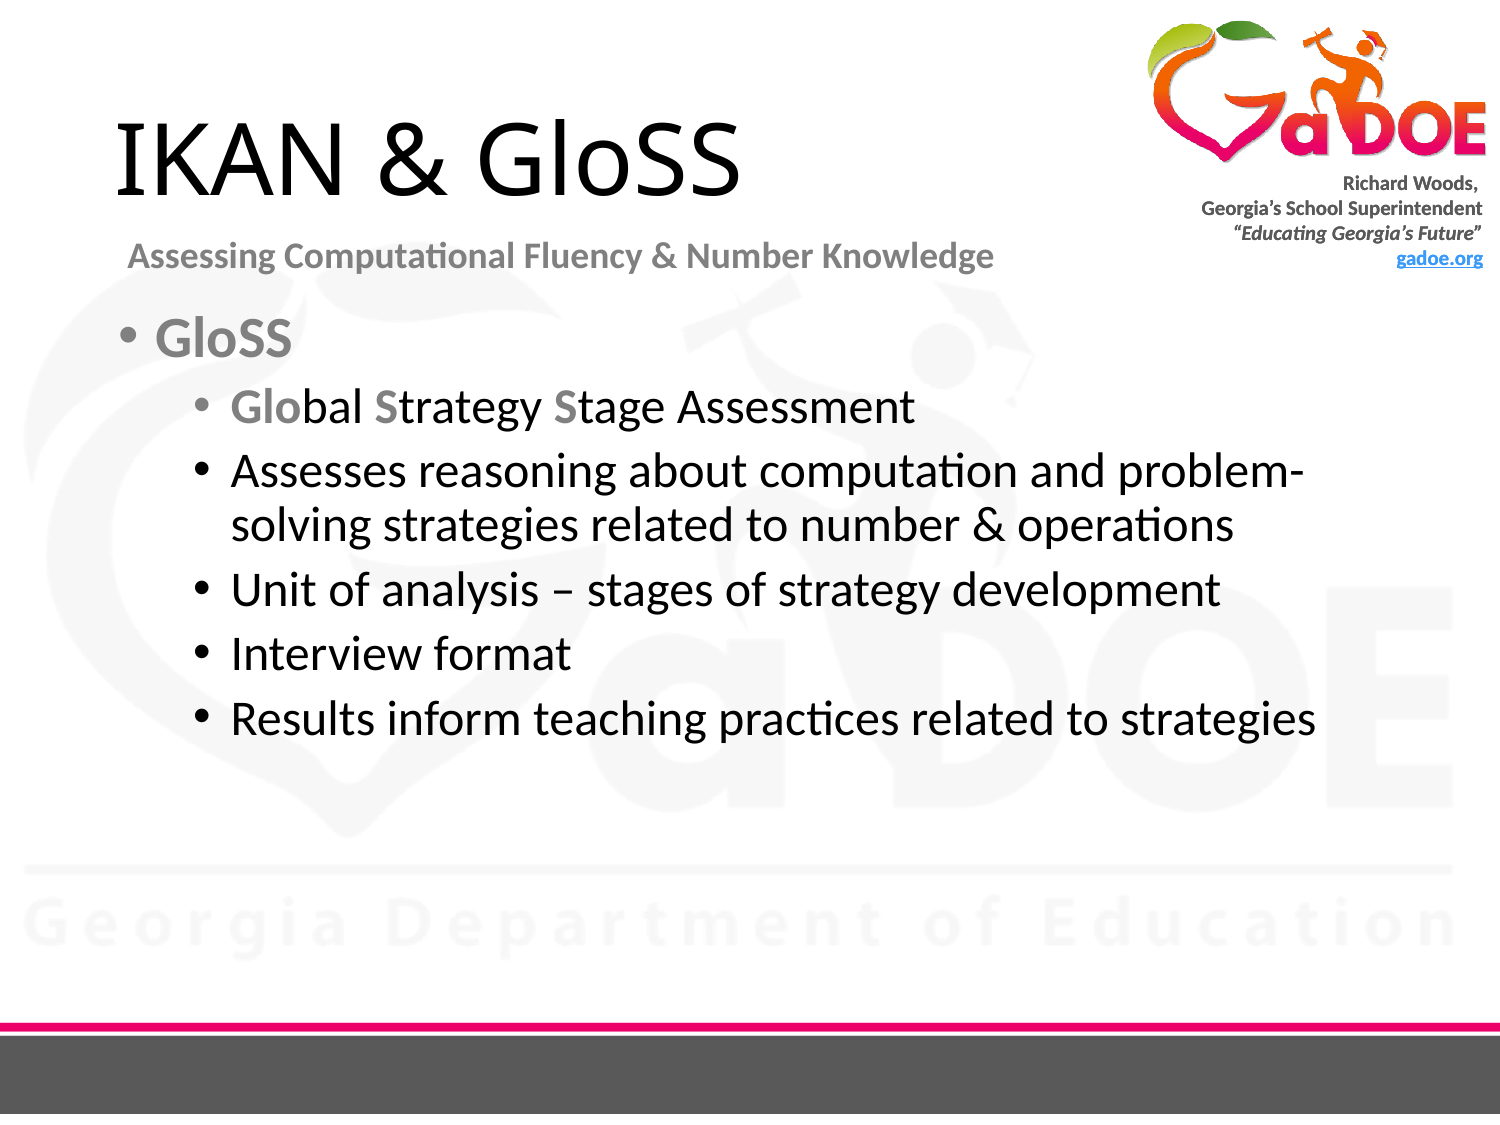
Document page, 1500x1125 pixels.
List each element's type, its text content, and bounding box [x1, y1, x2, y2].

title IKAN & GloSS [99, 54, 1136, 273]
picture [19, 235, 1473, 980]
picture [1135, 8, 1499, 164]
list GloSS Global Strategy Stage Assessment Assesses reasoning about computation and problem-solving strategies related to number & operations Unit of analysis – stages of strategy development Interview format Results inform teaching practices related to strategies [103, 299, 1397, 1014]
text_box Assessing Computational Fluency & Number Knowledge [112, 223, 1050, 284]
